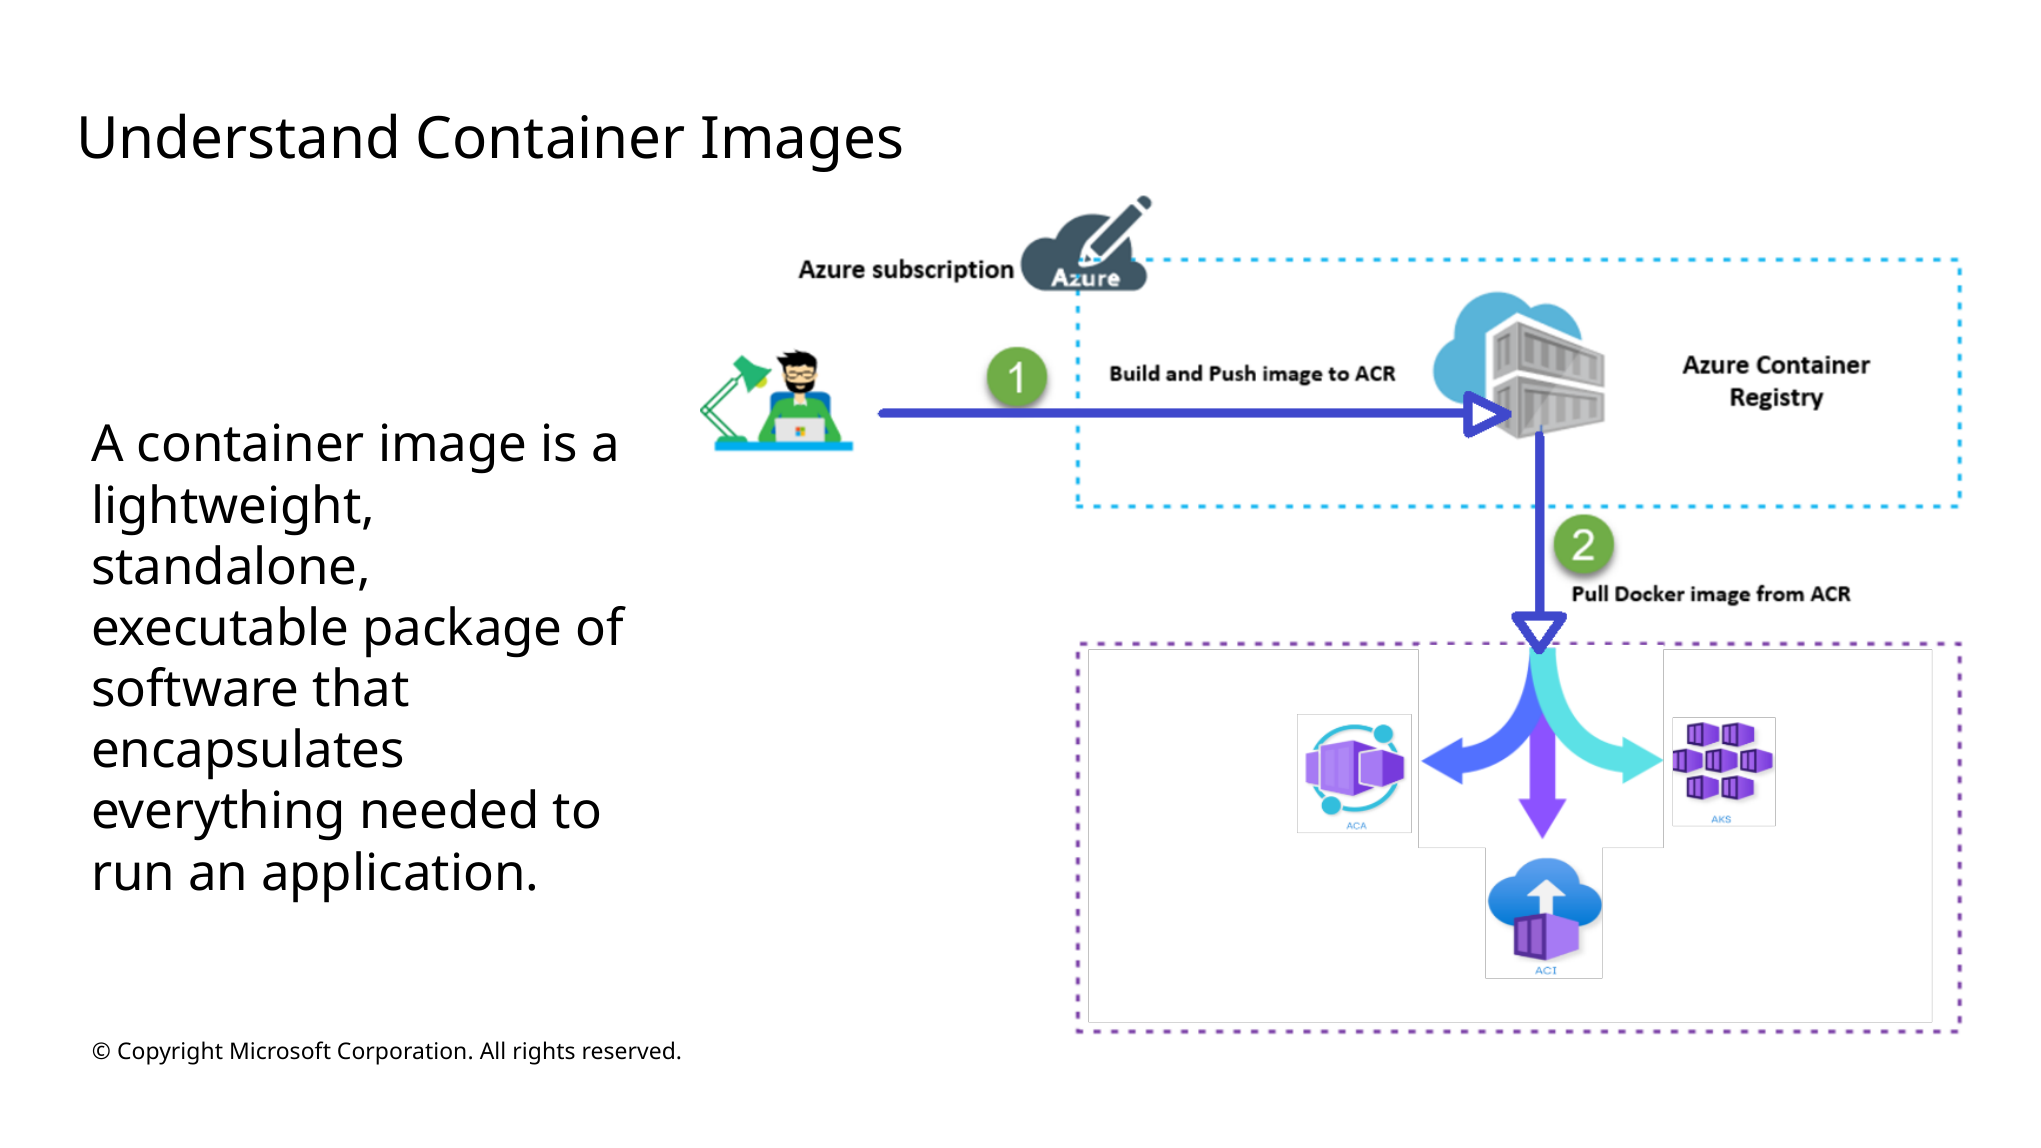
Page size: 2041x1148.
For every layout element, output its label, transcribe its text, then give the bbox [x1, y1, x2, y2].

picture [697, 188, 1968, 1037]
text_box A container image is a lightweight, standalone, executable package of software that encapsulates everything needed to run an application. [76, 403, 641, 864]
title Understand Container Images [76, 93, 1968, 230]
